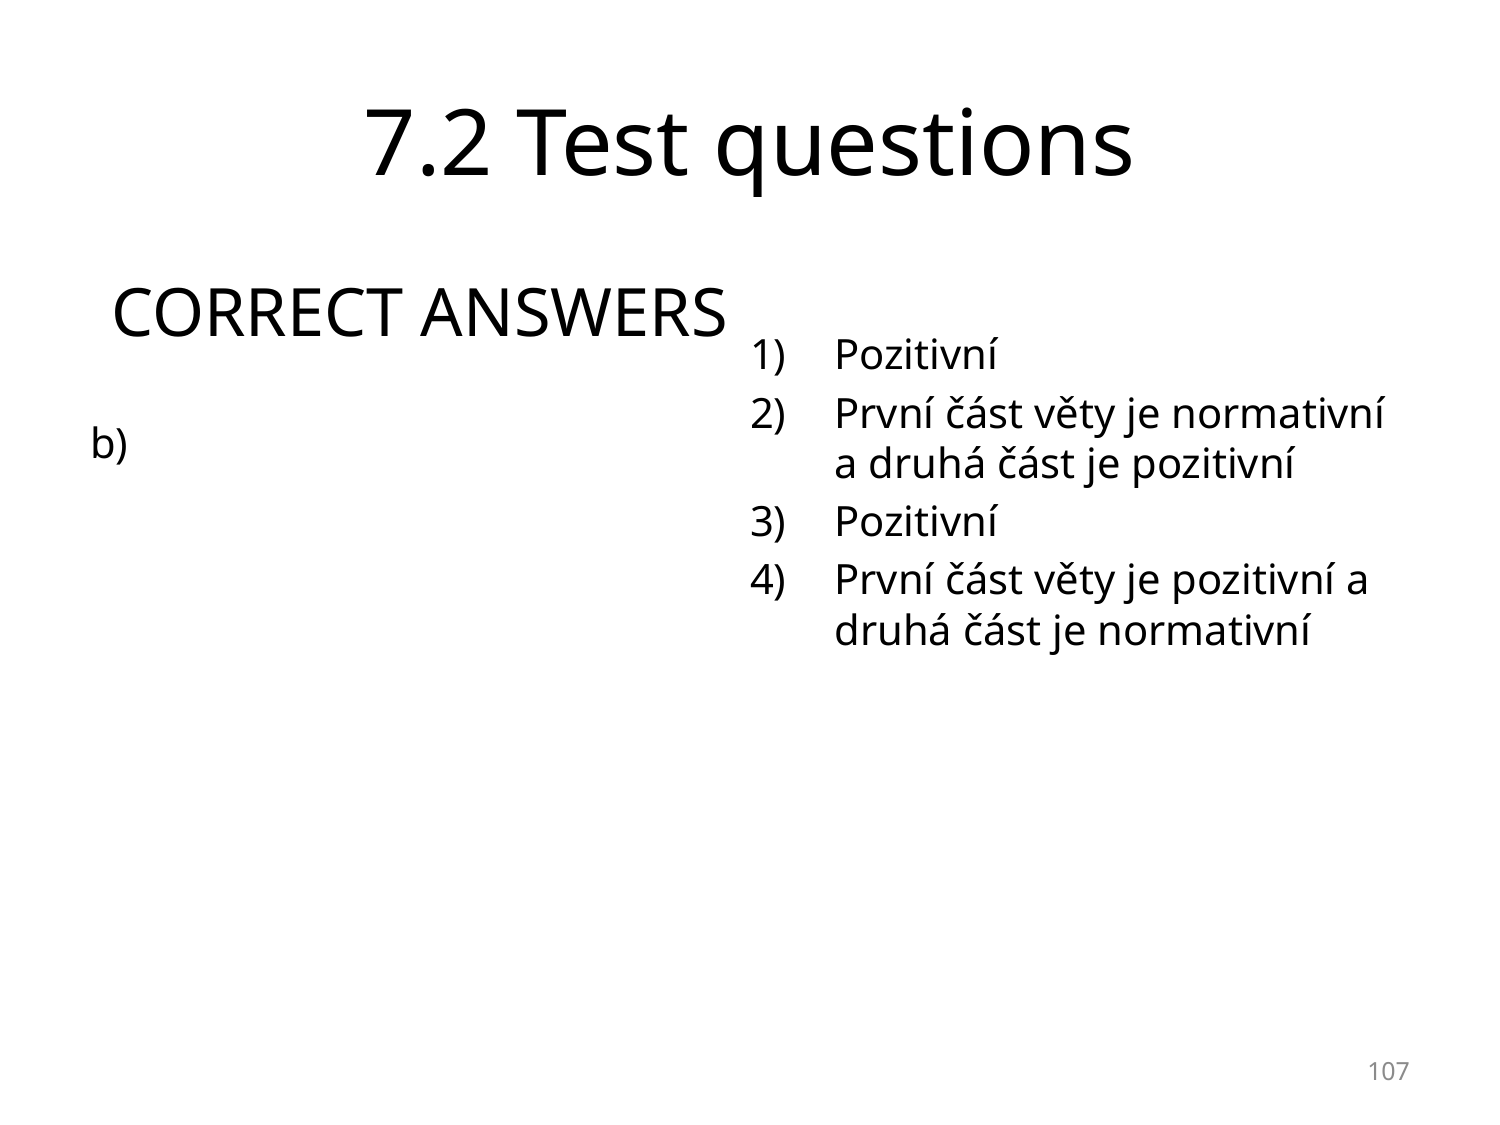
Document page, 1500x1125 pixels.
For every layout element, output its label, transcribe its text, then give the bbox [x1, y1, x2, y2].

list CORRECT ANSWERS b) Pozitivní První část věty je normativní a druhá část je pozitivní Pozitivní První část věty je pozitivní a druhá část je normativní [75, 262, 1425, 1005]
title 7.2 Test questions [75, 45, 1425, 233]
slide_number 107 [1074, 1042, 1425, 1103]
